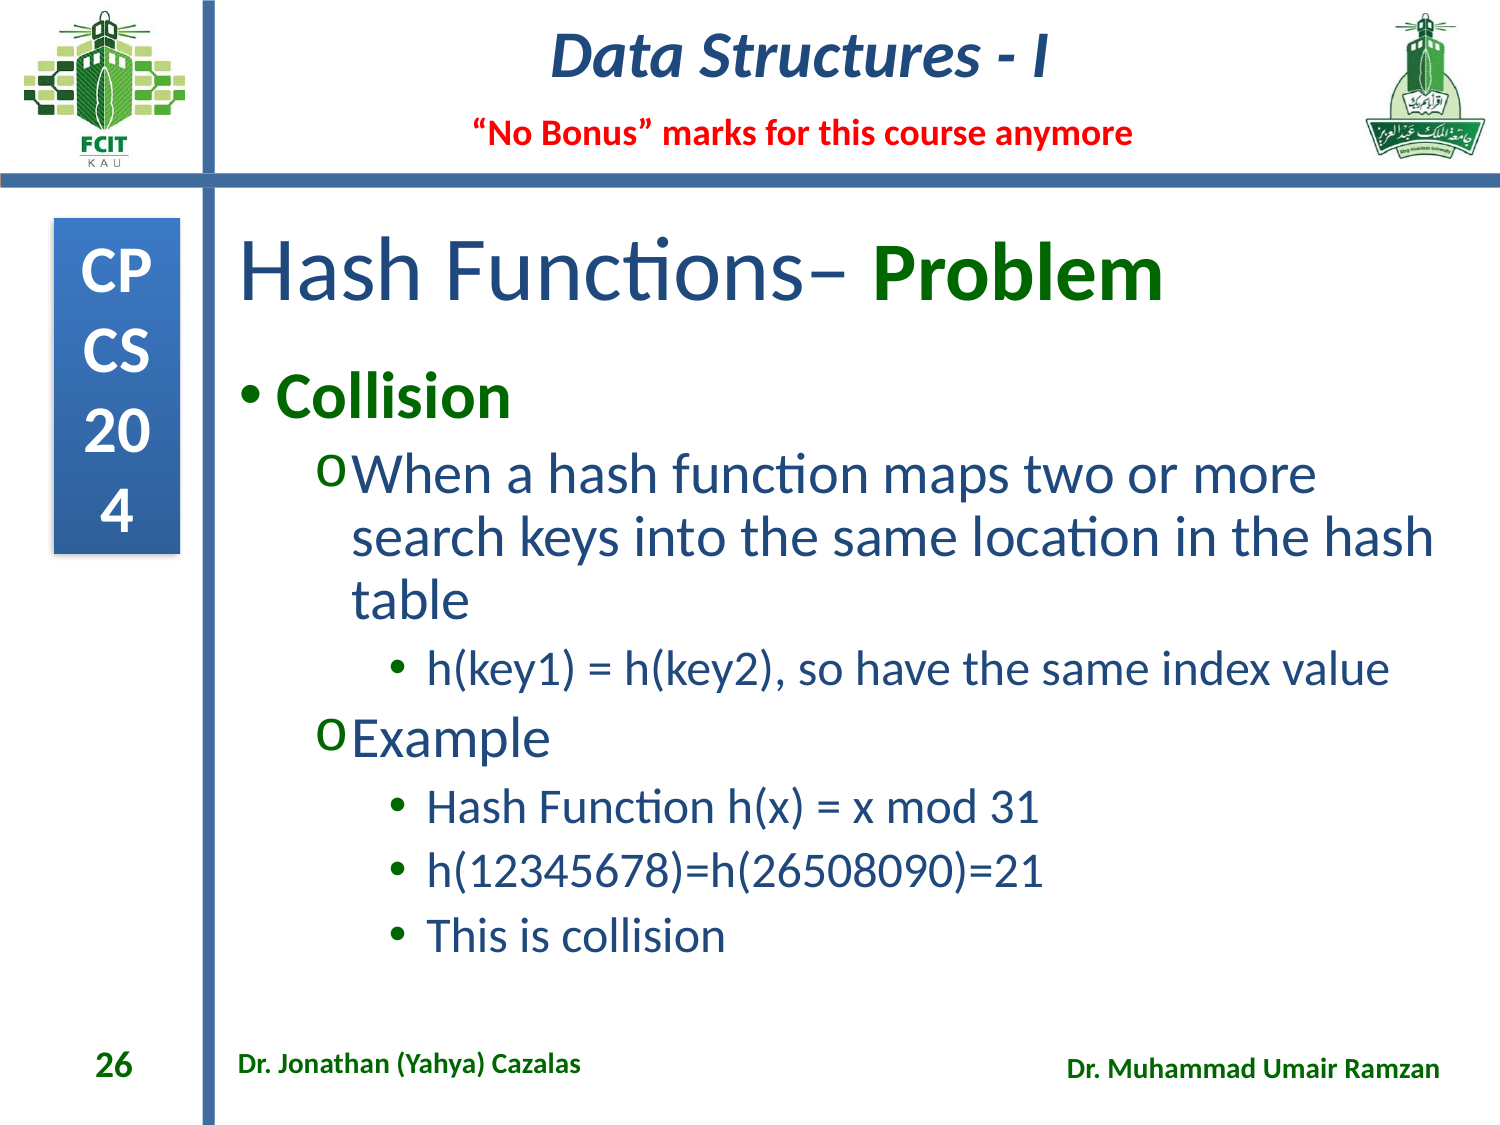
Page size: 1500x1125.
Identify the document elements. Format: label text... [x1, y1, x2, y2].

title Hash Functions– Problem [223, 204, 1484, 337]
slide_number 26 [35, 1032, 193, 1092]
picture [1361, 11, 1487, 162]
list Collision When a hash function maps two or more search keys into the same location in the hash table h(key1) = h(key2), so have the same index value Example Hash Function h(x) = x mod 31 h(12345678)=h(26508090)=21 This is collision [223, 353, 1484, 1014]
picture [24, 6, 185, 167]
